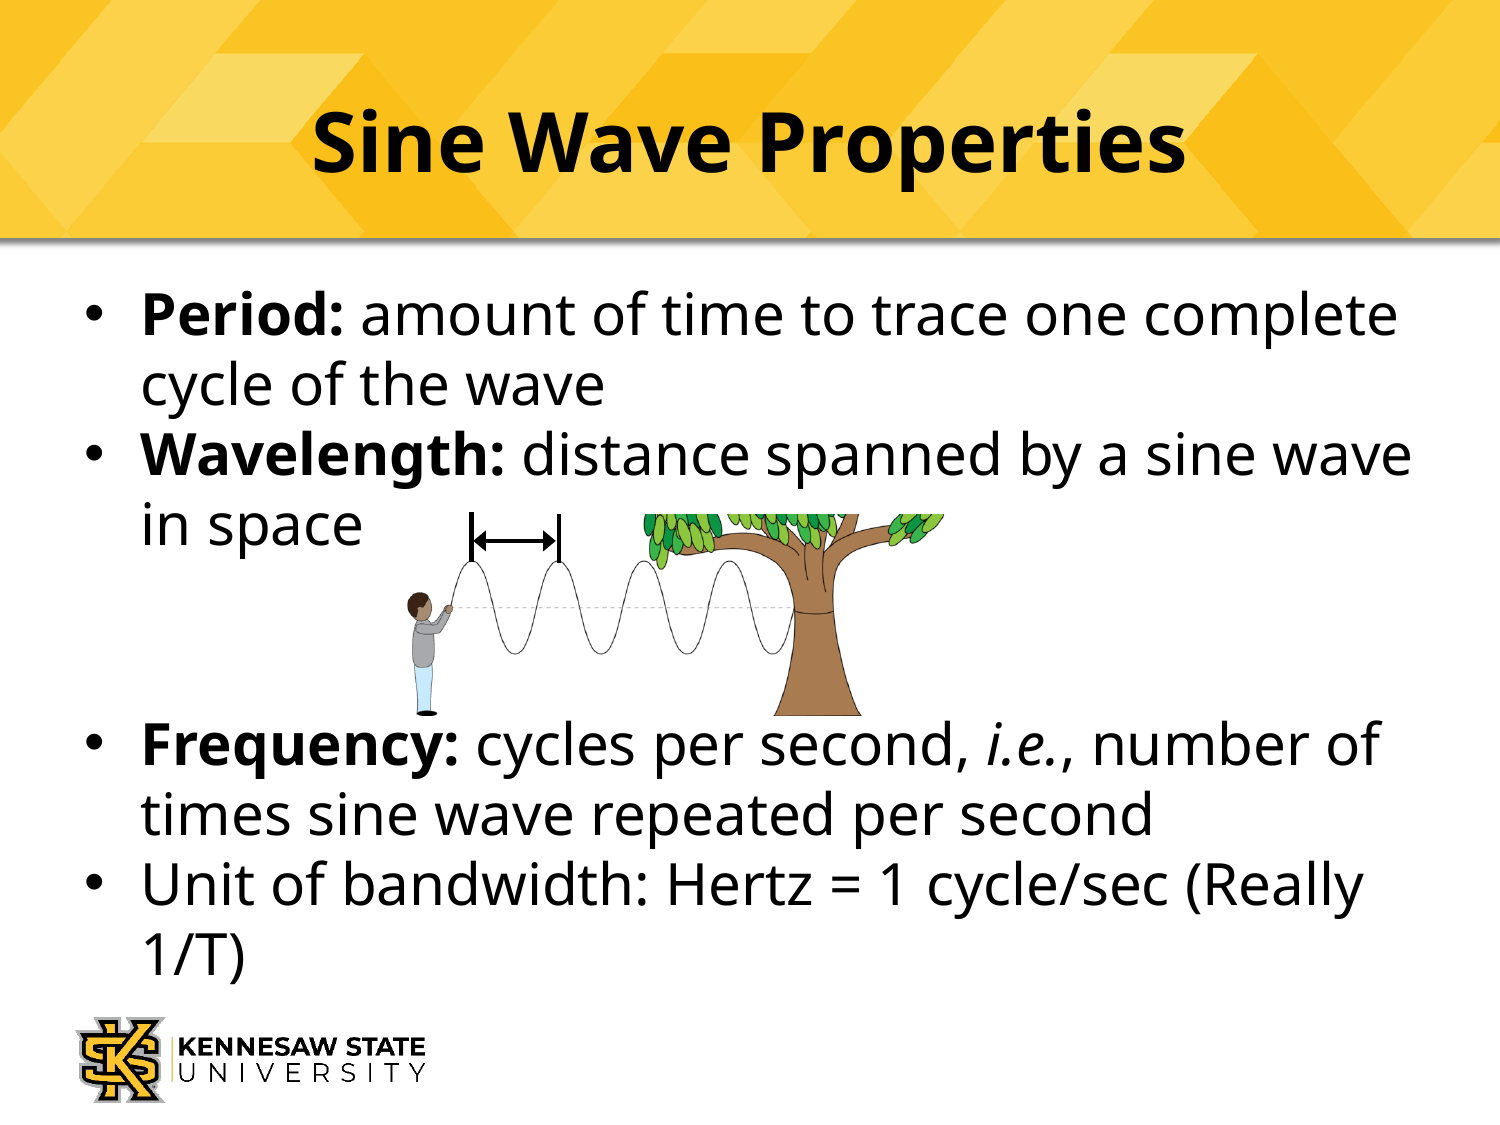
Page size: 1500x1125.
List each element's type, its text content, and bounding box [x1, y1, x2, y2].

list Period: amount of time to trace one complete cycle of the wave Wavelength: distance spanned by a sine wave in space Frequency: cycles per second, i.e., number of times sine wave repeated per second Unit of bandwidth: Hertz = 1 cycle/sec (Really 1/T) [69, 269, 1475, 1057]
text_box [399, 512, 953, 716]
picture [0, 0, 1500, 251]
title Sine Wave Properties [75, 45, 1425, 233]
picture [75, 1057, 425, 1103]
